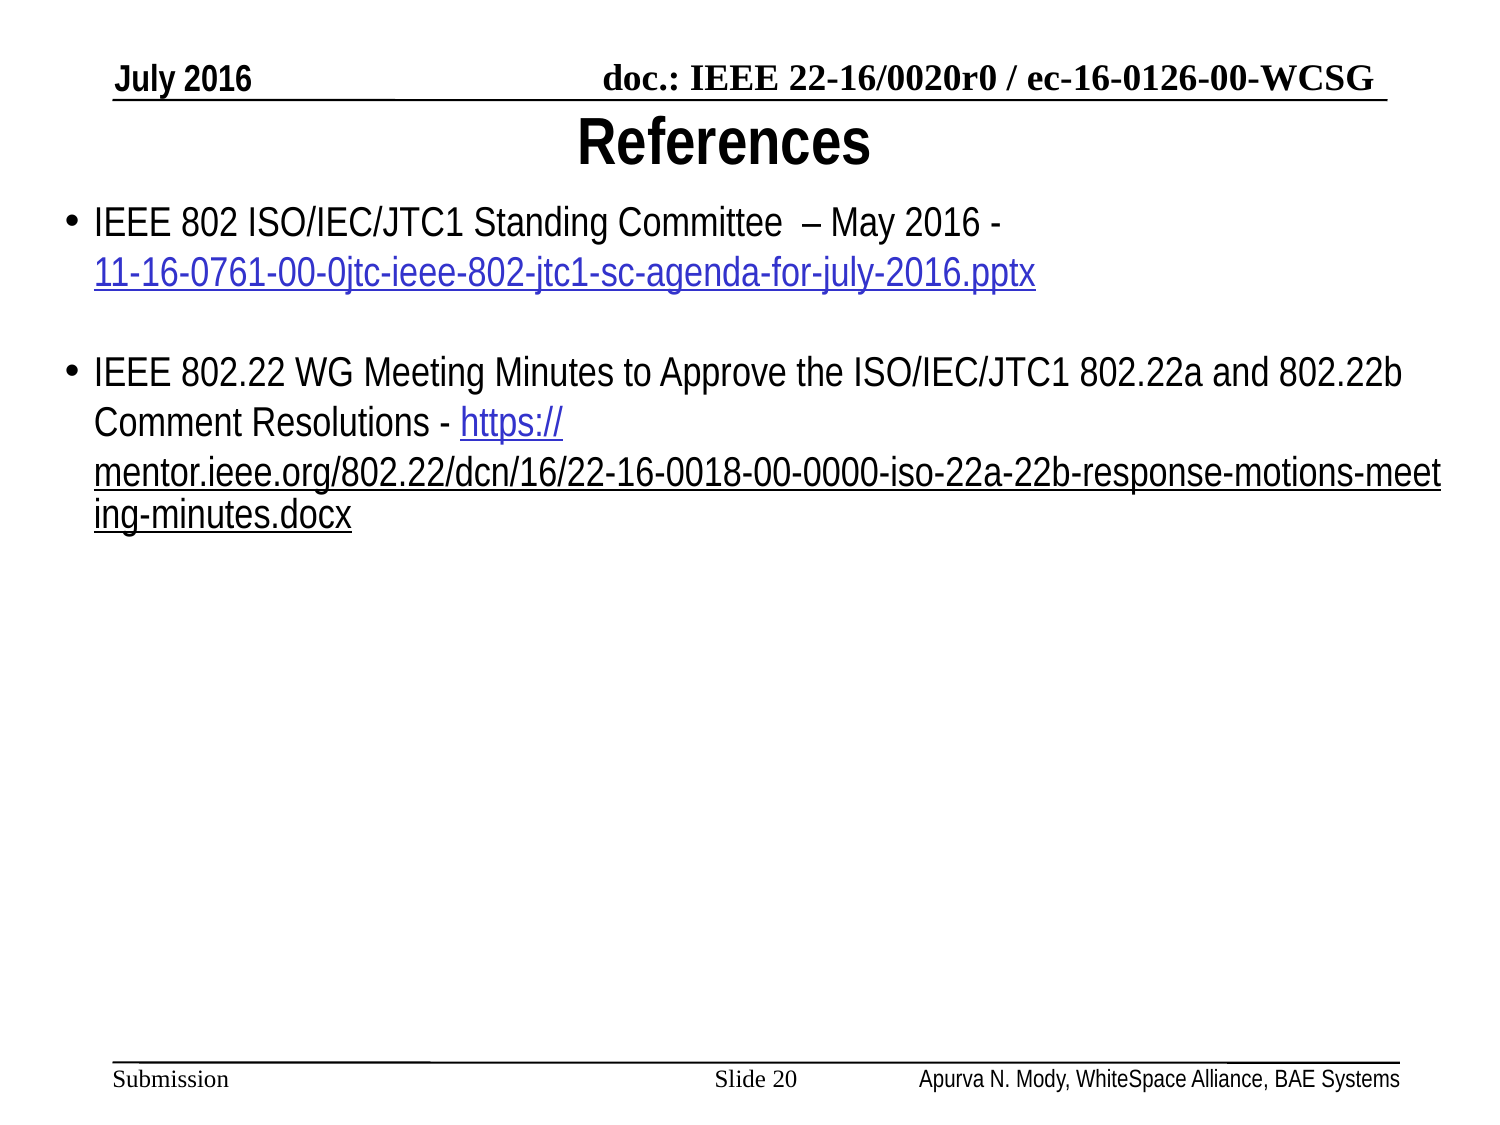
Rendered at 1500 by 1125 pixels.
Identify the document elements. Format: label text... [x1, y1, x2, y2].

slide_number Slide 20 [712, 1061, 800, 1123]
footer Apurva N. Mody, WhiteSpace Alliance, BAE Systems [902, 1061, 1402, 1093]
text_box IEEE 802 ISO/IEC/JTC1 Standing Committee – May 2016 - 11-16-0761-00-0jtc-ieee-802-jtc1-sc-agenda-for-july-2016.pptx IEEE 802.22 WG Meeting Minutes to Approve the ISO/IEC/JTC1 802.22a and 802.22b Comment Resolutions - https://mentor.ieee.org/802.22/dcn/16/22-16-0018-00-0000-iso-22a-22b-response-motions-meeting-minutes.docx [49, 187, 1463, 553]
title References [62, 99, 1388, 176]
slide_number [114, 54, 540, 100]
